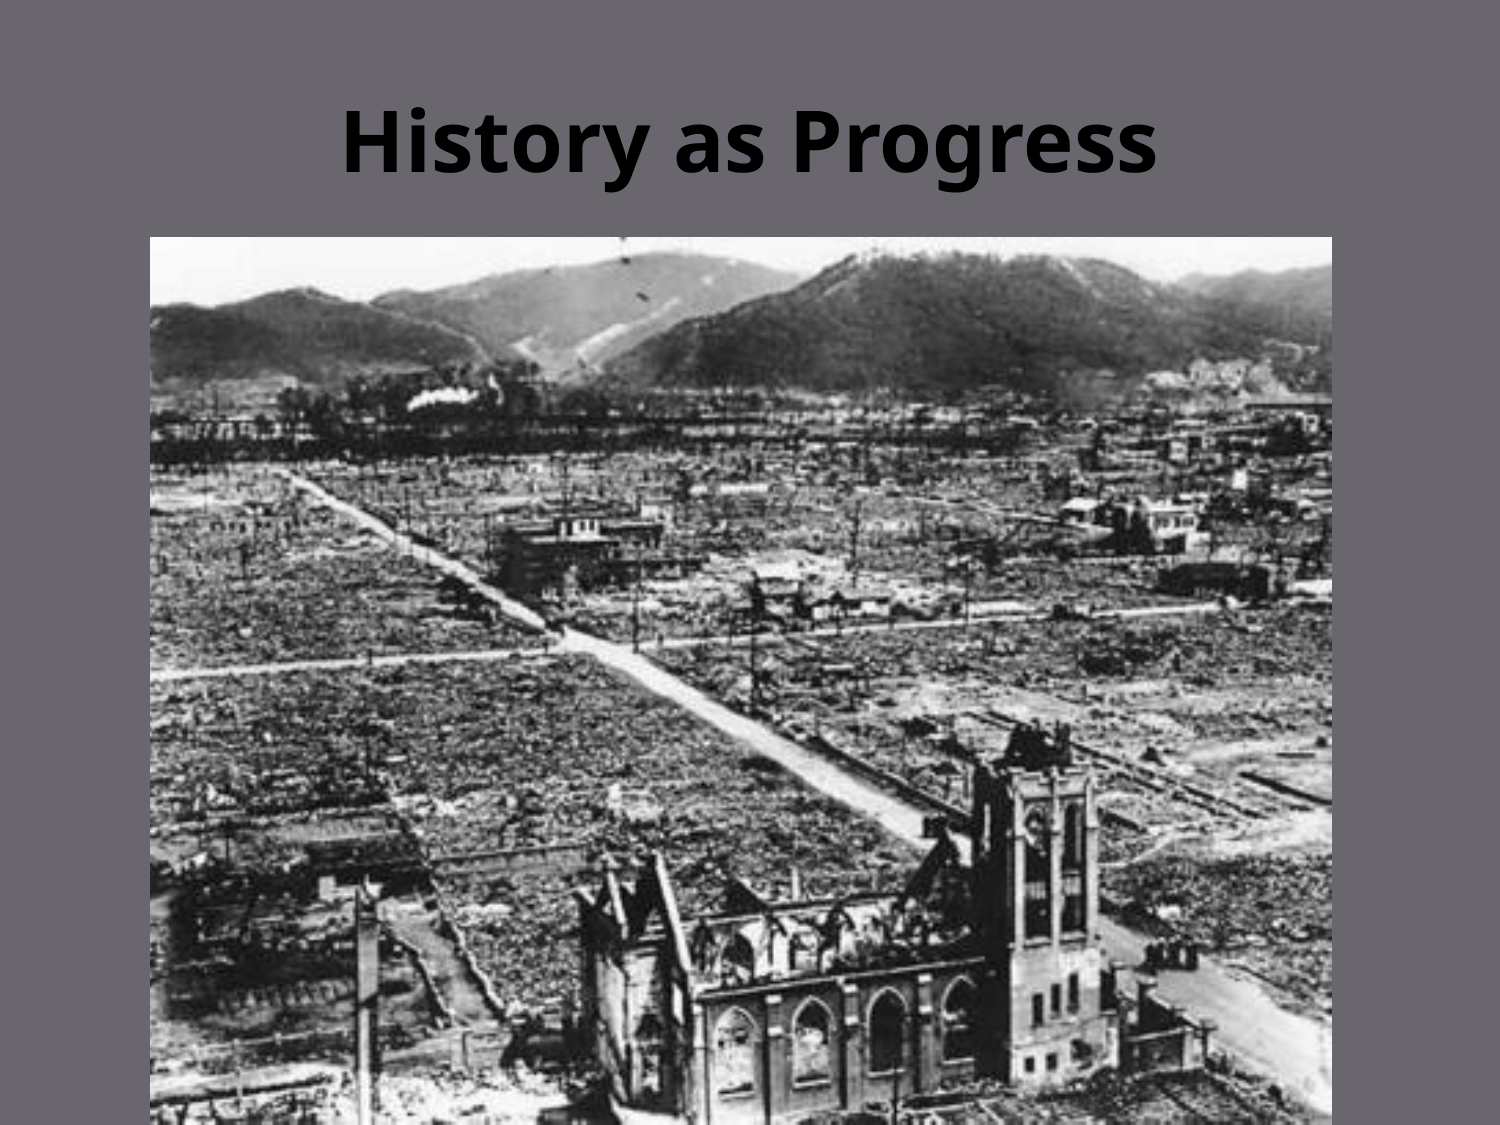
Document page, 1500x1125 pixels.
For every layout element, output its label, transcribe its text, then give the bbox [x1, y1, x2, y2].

title History as Progress [75, 45, 1425, 233]
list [149, 237, 1332, 1125]
